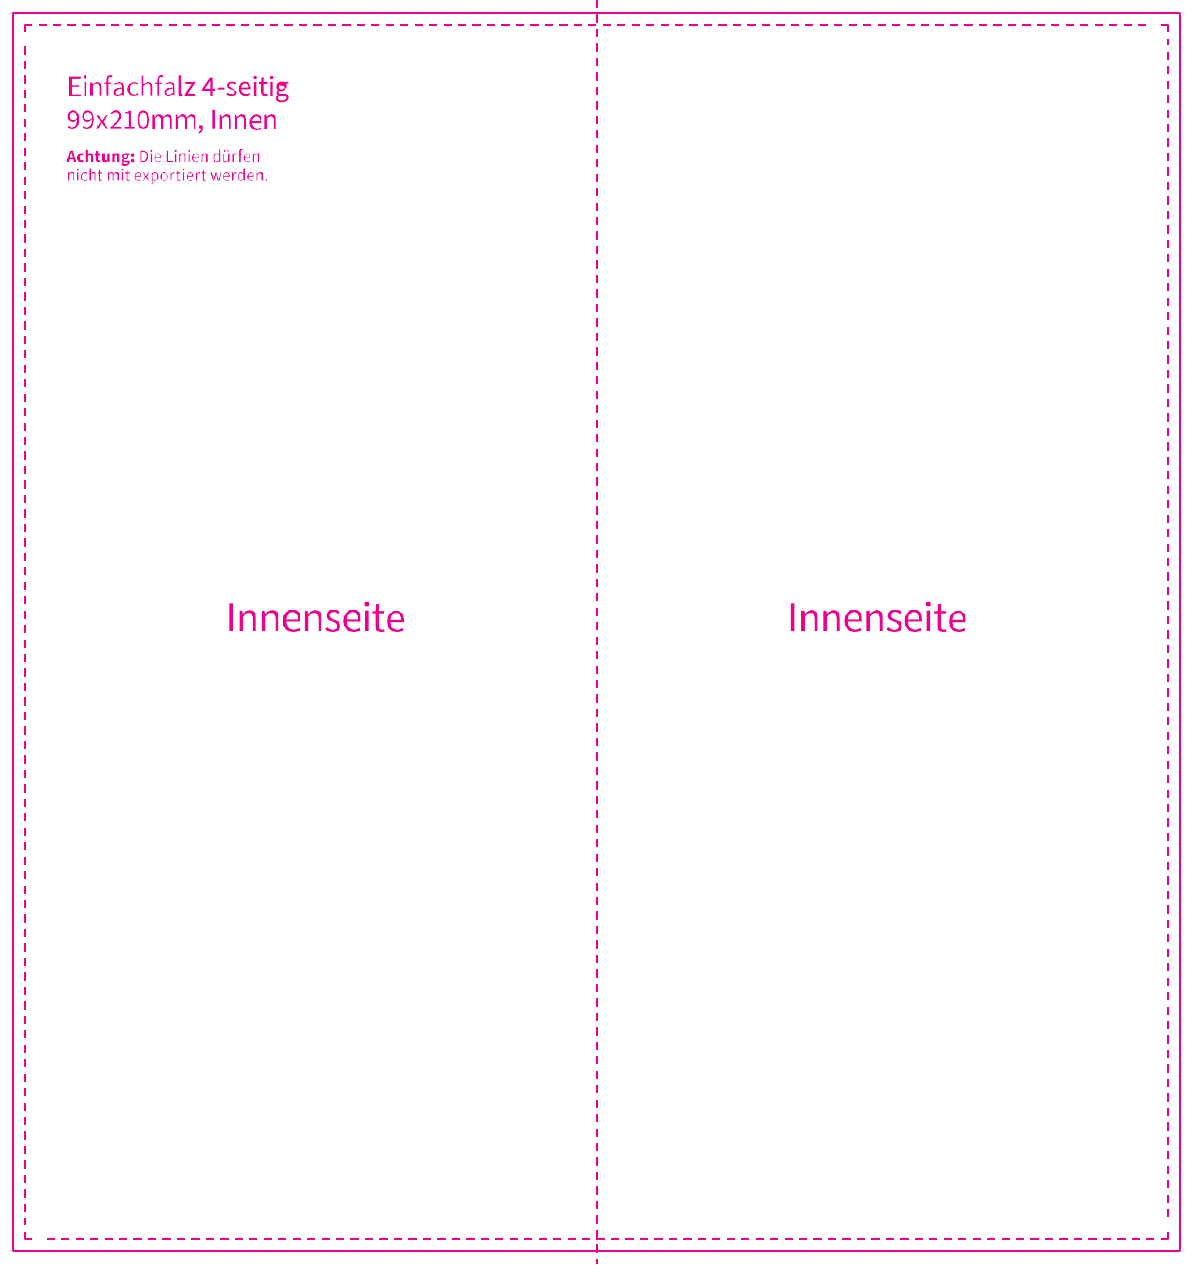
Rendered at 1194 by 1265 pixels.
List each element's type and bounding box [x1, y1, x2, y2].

text_box [11, 0, 1182, 1265]
